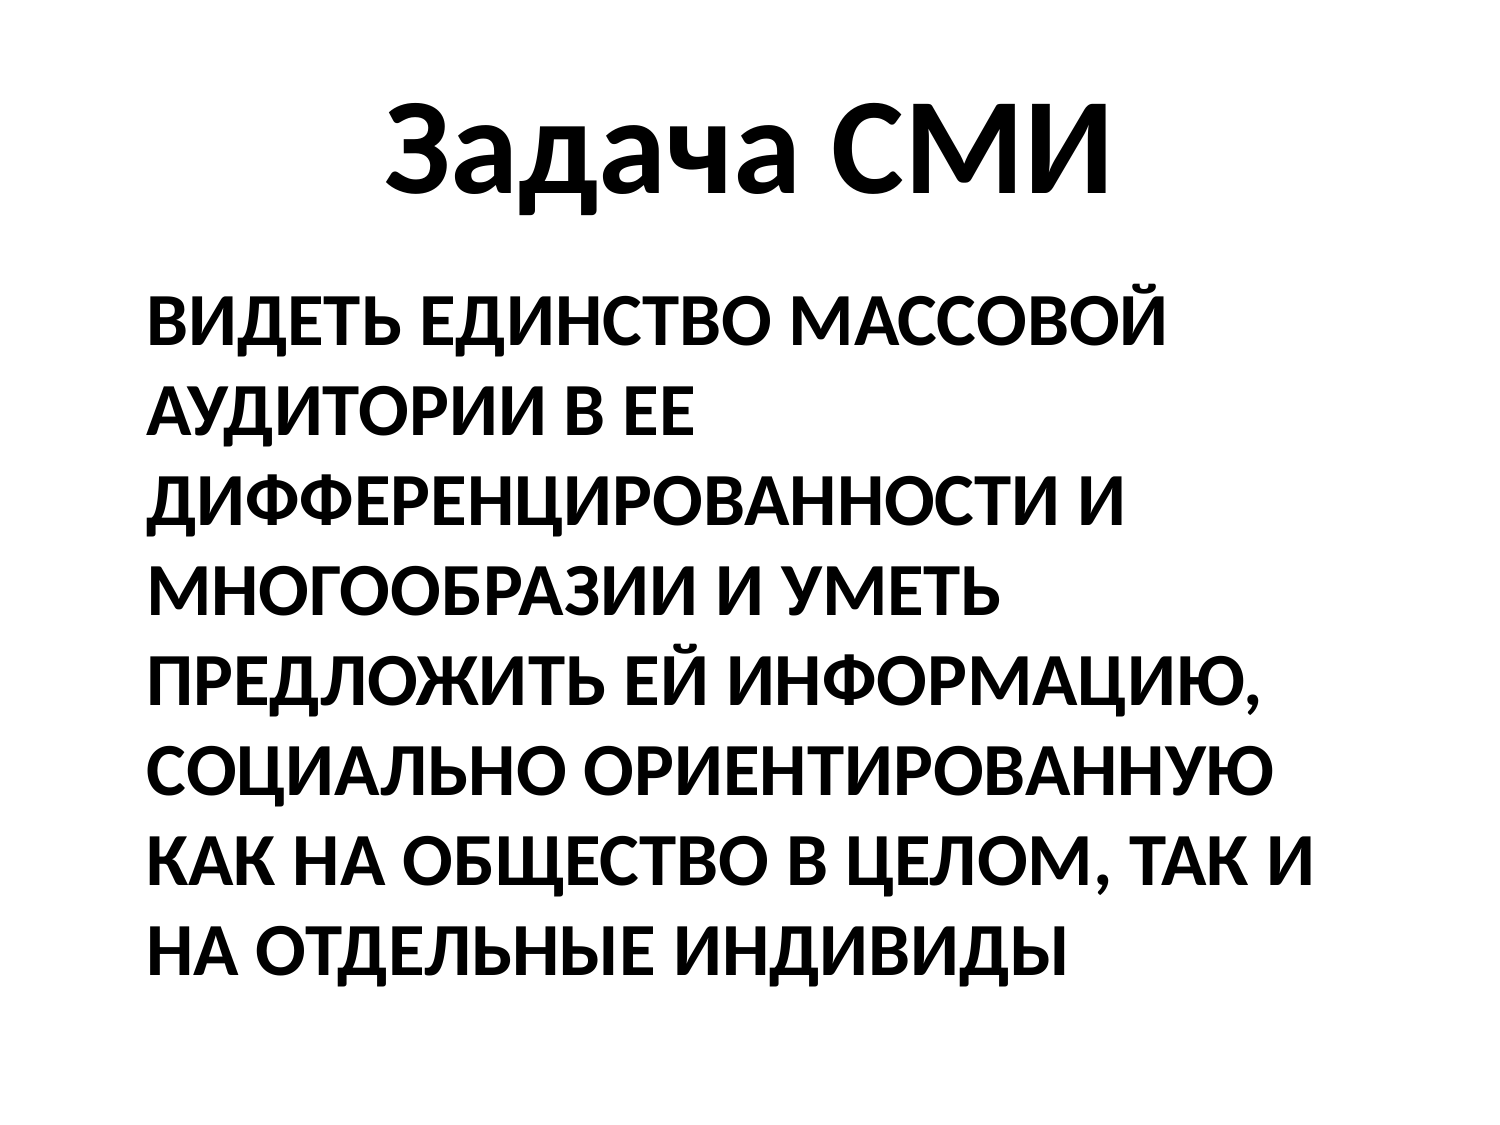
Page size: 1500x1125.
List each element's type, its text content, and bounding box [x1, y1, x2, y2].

title Задача СМИ [75, 45, 1425, 233]
list ВИДЕТЬ ЕДИНСТВО МАССОВОЙ АУДИТОРИИ В ЕЕ ДИФФЕРЕНЦИРОВАННОСТИ И МНОГООБРАЗИИ И УМЕТЬ ПРЕДЛОЖИТЬ ЕЙ ИНФОРМАЦИЮ, СОЦИАЛЬНО ОРИЕНТИРОВАННУЮ КАК НА ОБЩЕСТВО В ЦЕЛОМ, ТАК И НА ОТДЕЛЬНЫЕ ИНДИВИДЫ [75, 262, 1425, 1005]
